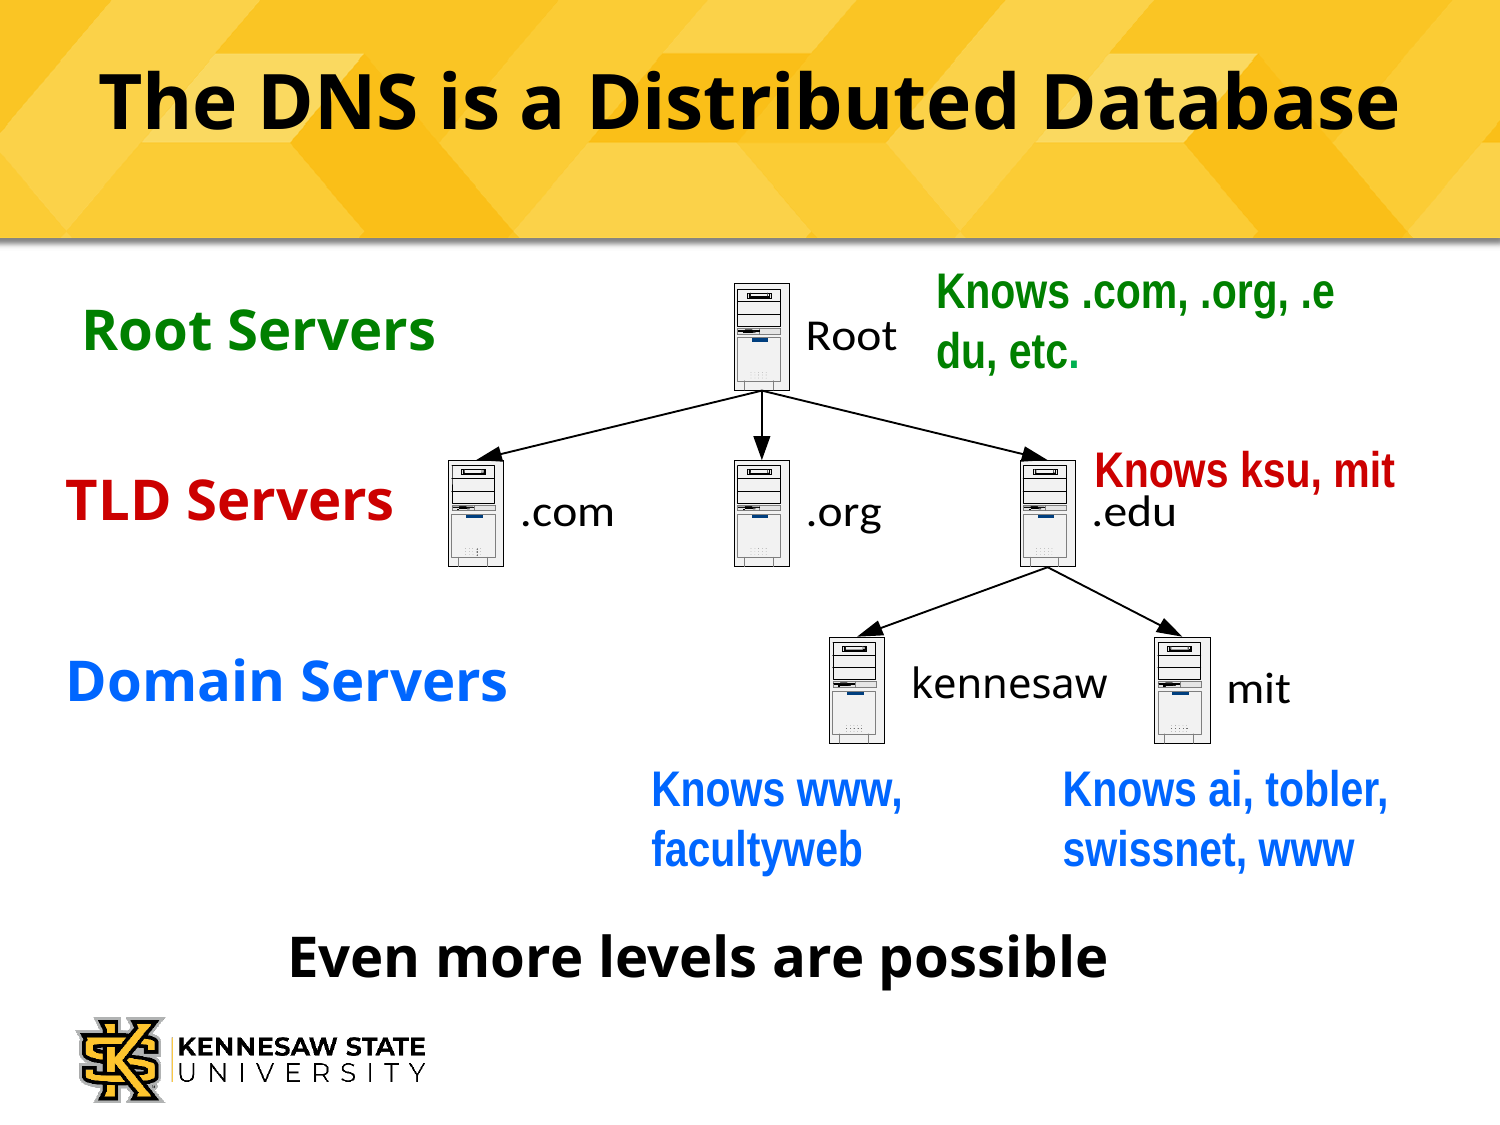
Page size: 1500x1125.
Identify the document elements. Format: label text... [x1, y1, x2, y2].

text_box Even more levels are possible [268, 912, 1219, 999]
text_box Knows ai, tobler, swissnet, www [1044, 747, 1488, 887]
text_box Knows ksu, mit [1303, 428, 1500, 507]
text_box TLD Servers [47, 454, 438, 541]
text_box Domain Servers [47, 636, 438, 723]
picture [75, 1017, 425, 1103]
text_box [443, 278, 1299, 749]
text_box Root Servers [63, 284, 438, 371]
picture [0, 0, 1500, 251]
title The DNS is a Distributed Database [75, 45, 1425, 233]
text_box Knows .com, .org, .edu, etc. [917, 249, 1361, 388]
text_box Knows www, facultyweb [632, 757, 1044, 887]
